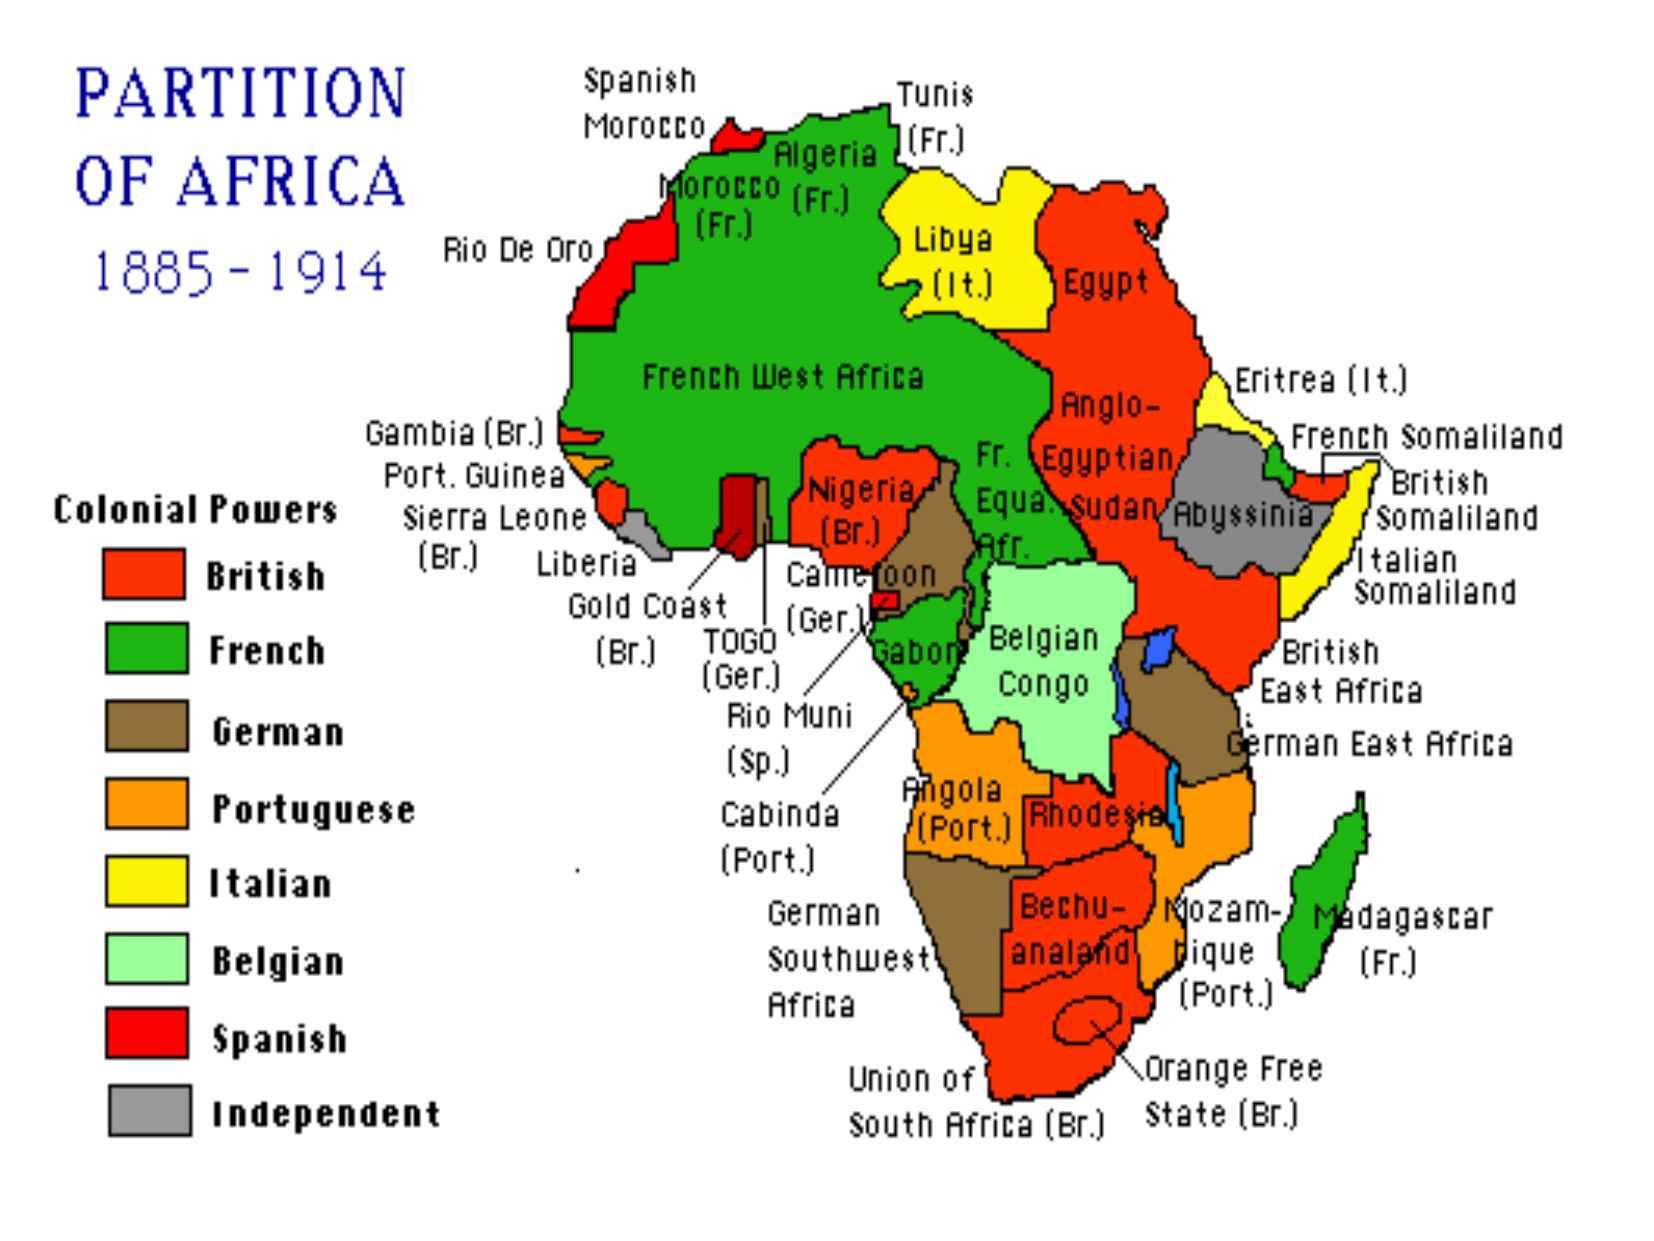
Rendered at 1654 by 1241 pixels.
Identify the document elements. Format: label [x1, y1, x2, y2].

picture [49, 37, 1576, 1163]
